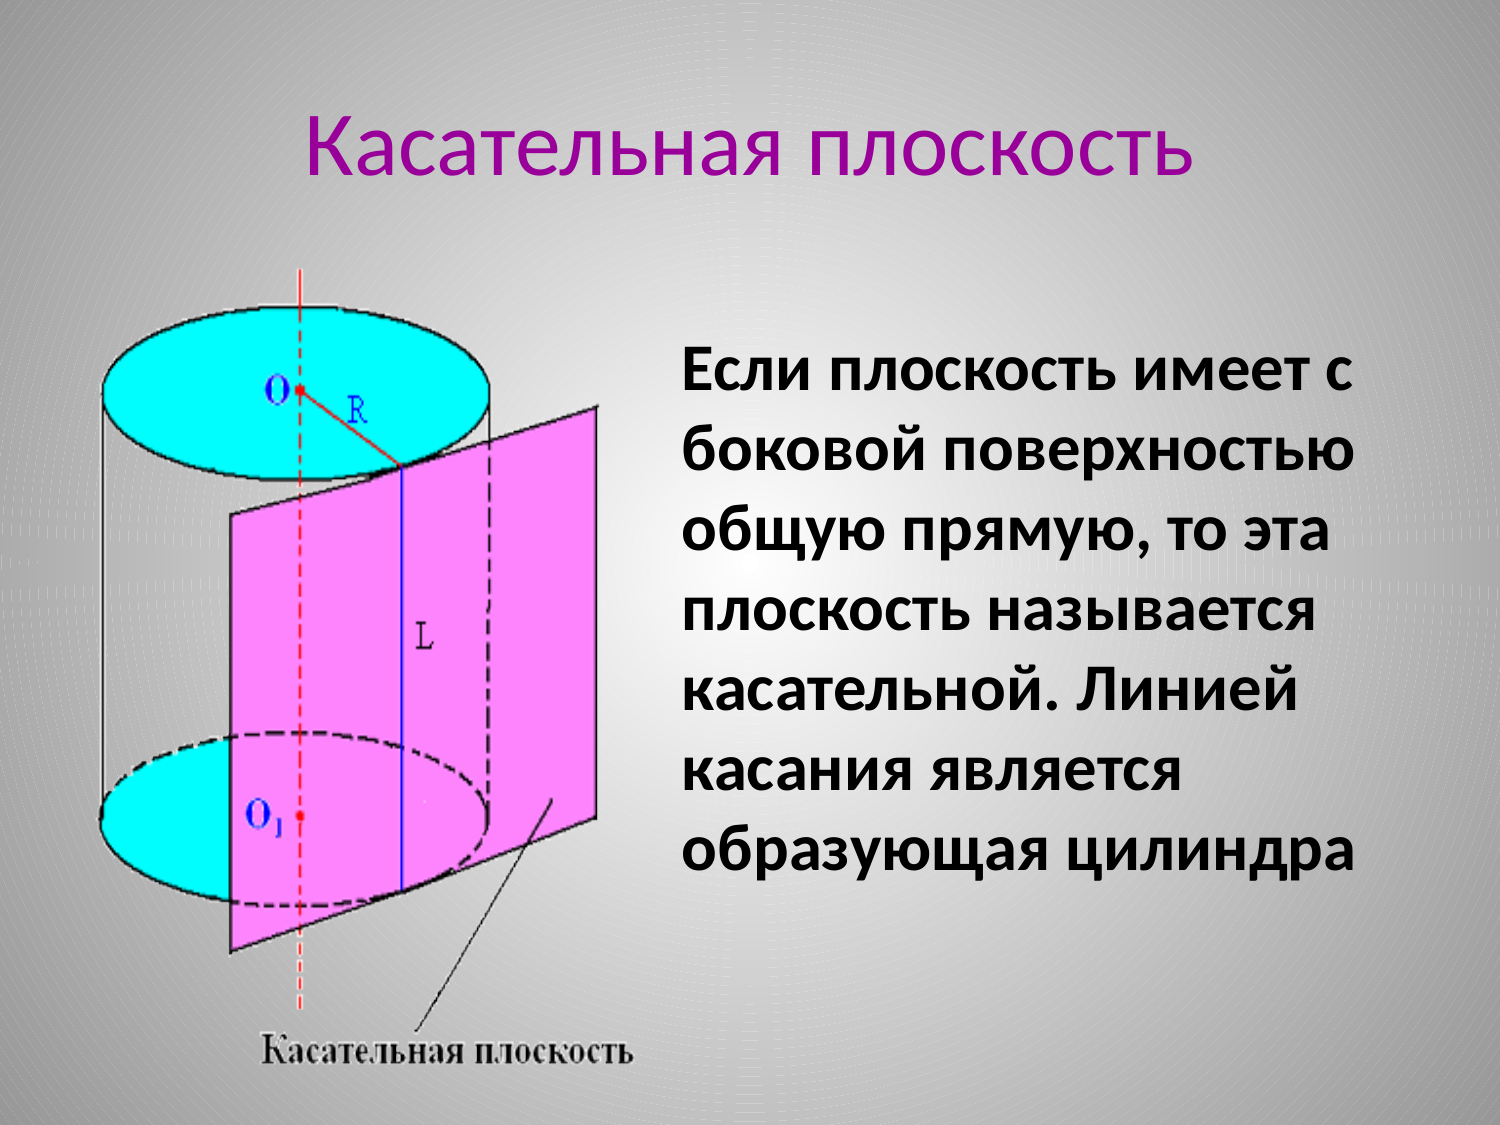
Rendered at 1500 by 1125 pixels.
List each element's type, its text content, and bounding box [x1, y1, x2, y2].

title Касательная плоскость [75, 45, 1425, 233]
text_box Если плоскость имеет с боковой поверхностью общую прямую, то эта плоскость называется касательной. Линией касания является образующая цилиндра [882, 316, 1500, 891]
picture [74, 266, 879, 1102]
